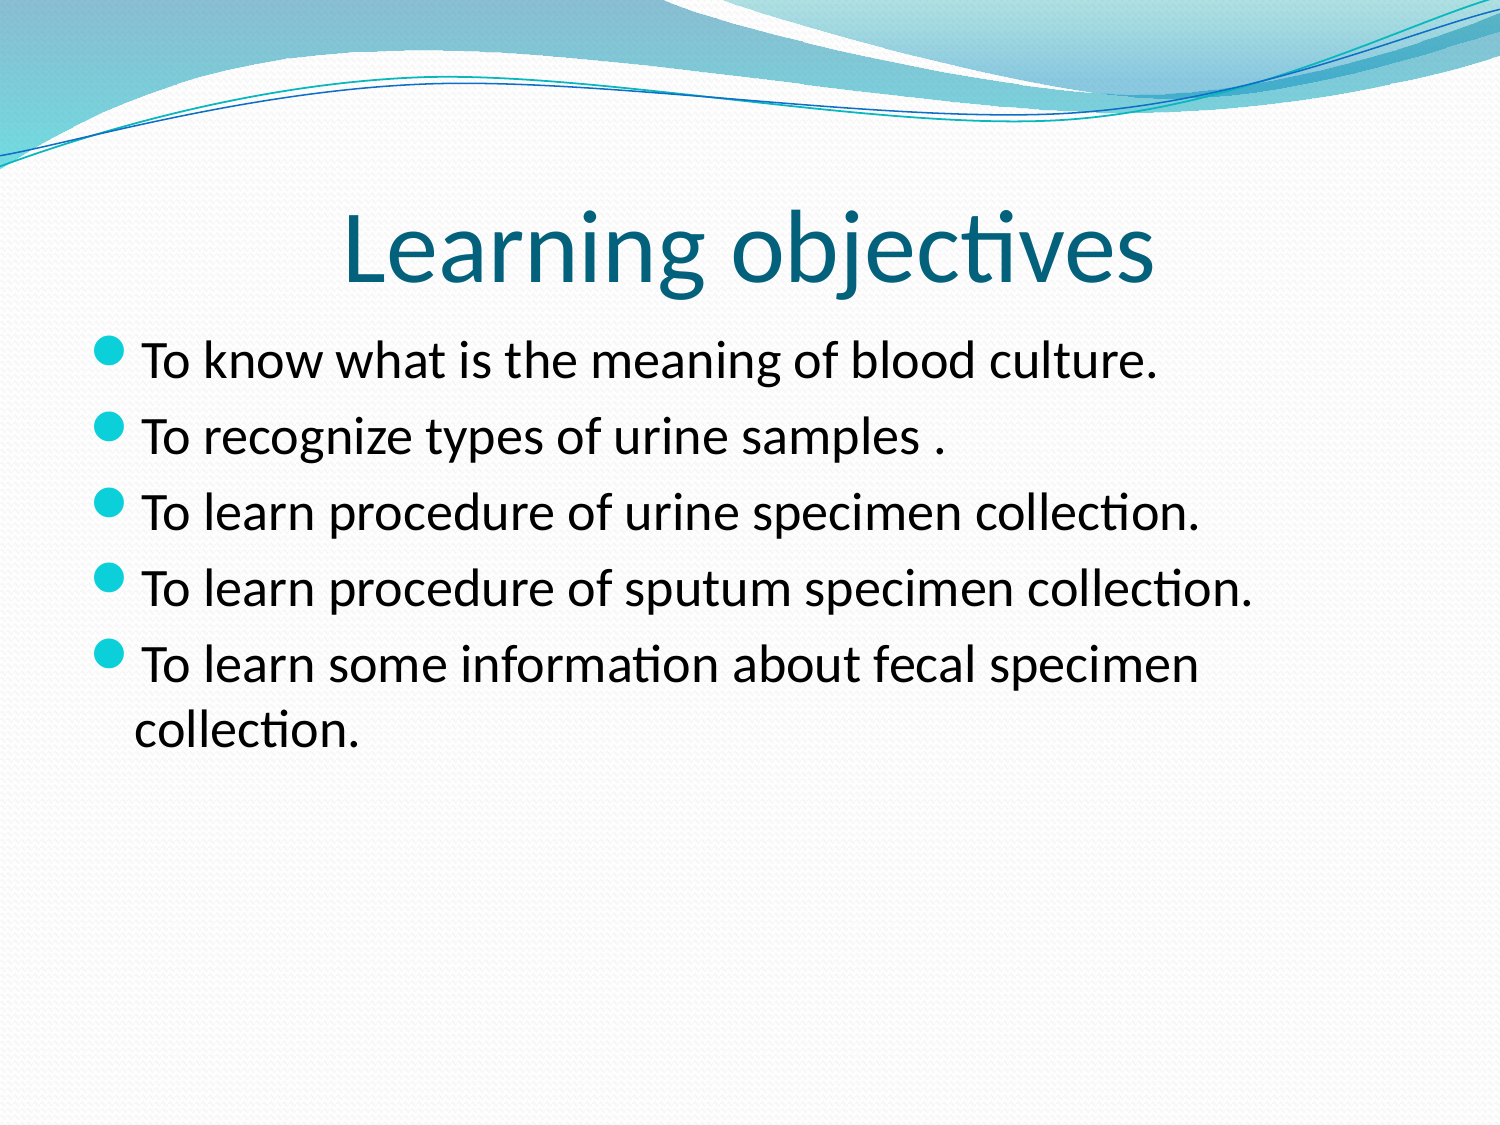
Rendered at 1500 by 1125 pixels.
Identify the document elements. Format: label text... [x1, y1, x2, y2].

list To know what is the meaning of blood culture. To recognize types of urine samples . To learn procedure of urine specimen collection. To learn procedure of sputum specimen collection. To learn some information about fecal specimen collection. [75, 317, 1425, 1038]
title Learning objectives [75, 115, 1425, 303]
